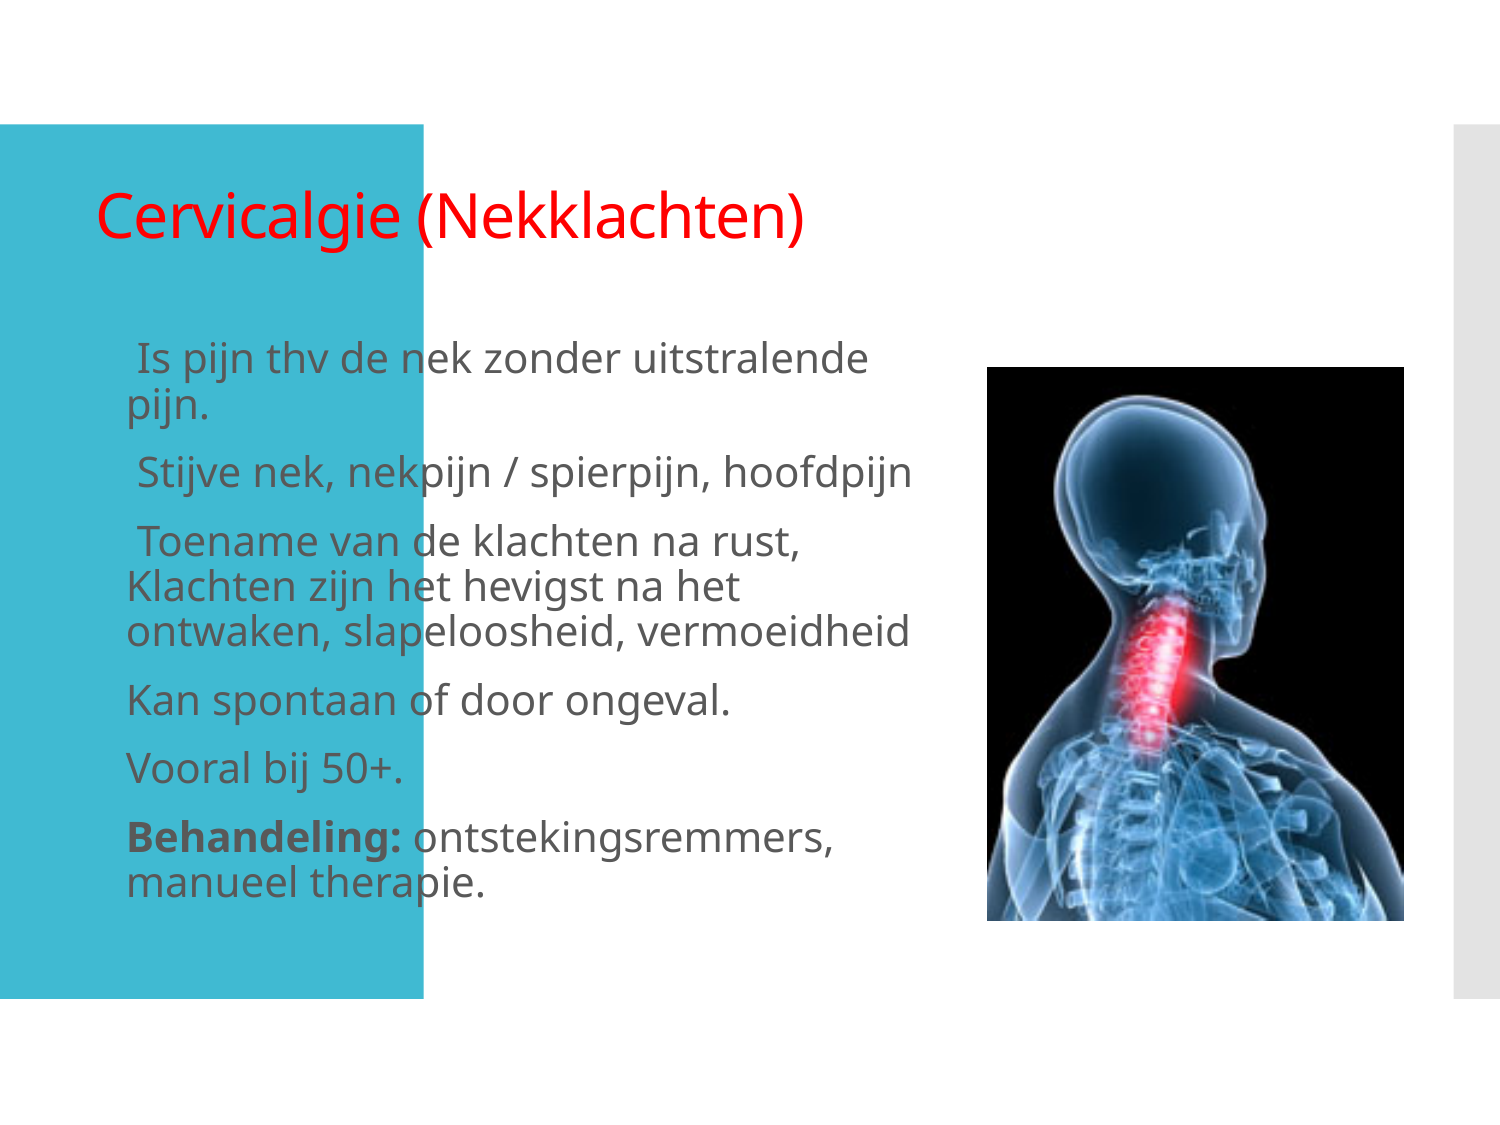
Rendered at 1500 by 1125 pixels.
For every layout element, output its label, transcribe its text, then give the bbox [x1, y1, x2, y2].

list Is pijn thv de nek zonder uitstralende pijn. Stijve nek, nekpijn / spierpijn, hoofdpijn Toename van de klachten na rust, Klachten zijn het hevigst na het ontwaken, slapeloosheid, vermoeidheid Kan spontaan of door ongeval. Vooral bij 50+. Behandeling: ontstekingsremmers, manueel therapie. [83, 329, 930, 948]
picture [987, 367, 1405, 922]
title Cervicalgie (Nekklachten) [80, 81, 1407, 354]
